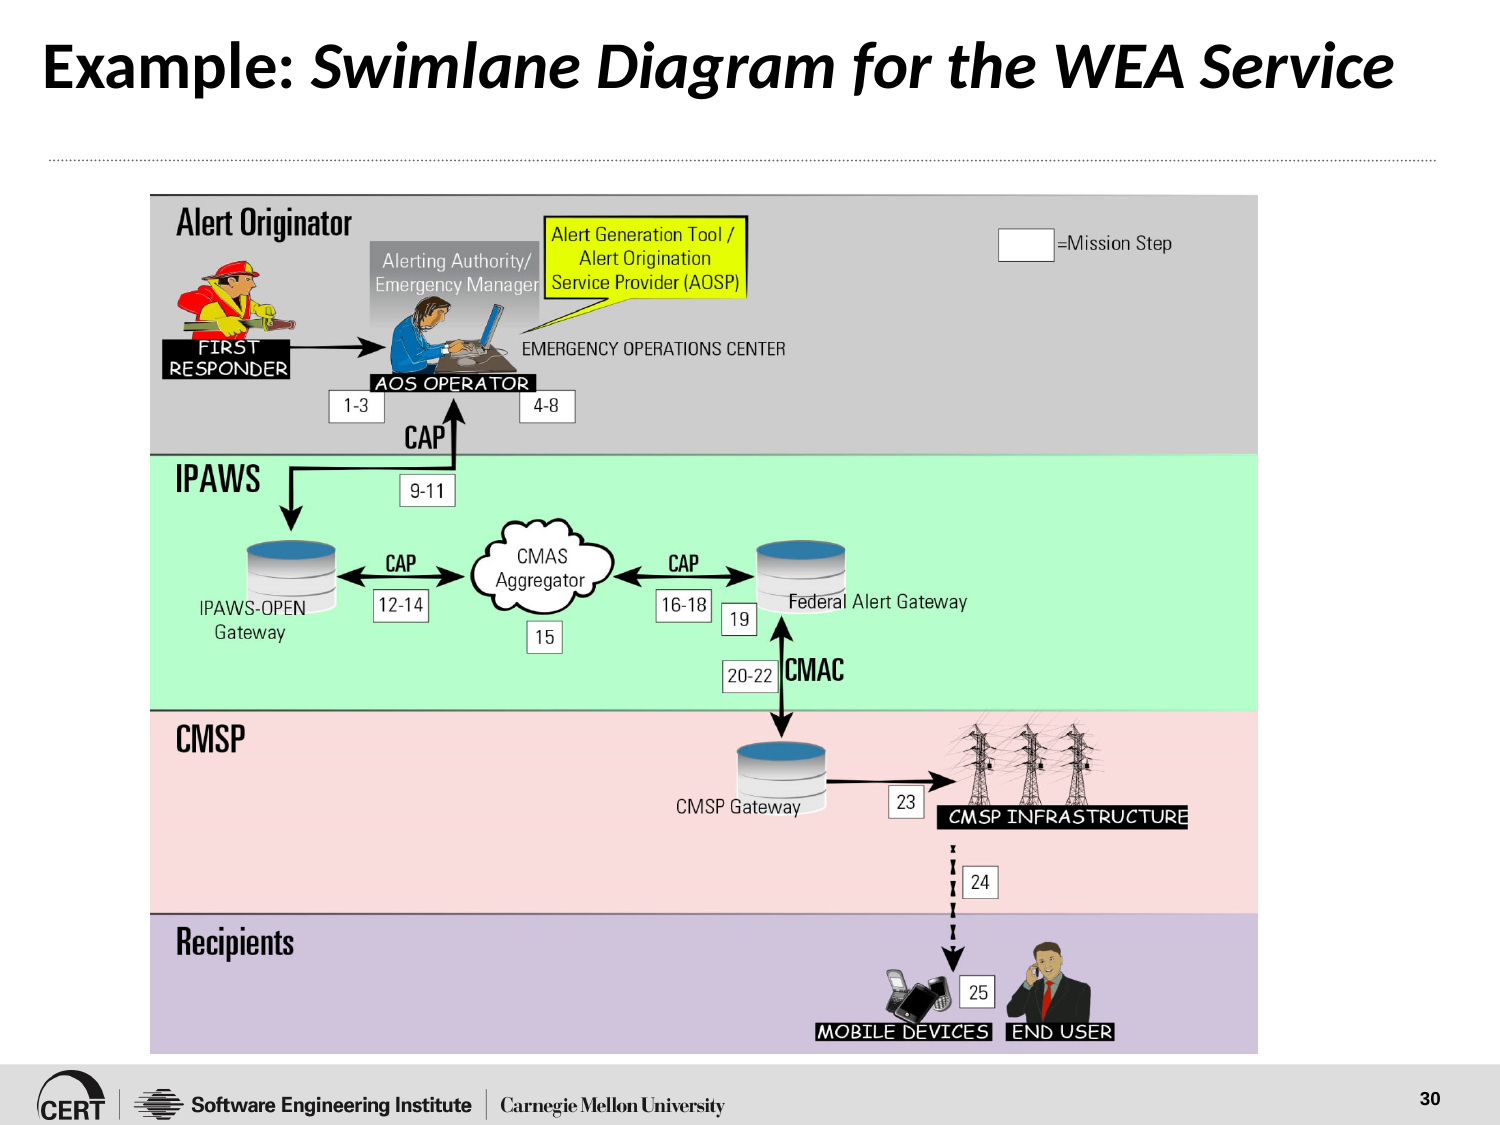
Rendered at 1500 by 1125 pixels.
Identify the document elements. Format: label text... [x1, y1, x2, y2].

picture [37, 1069, 725, 1122]
picture [149, 191, 1259, 1054]
title Example: Swimlane Diagram for the WEA Service [42, 37, 1434, 155]
